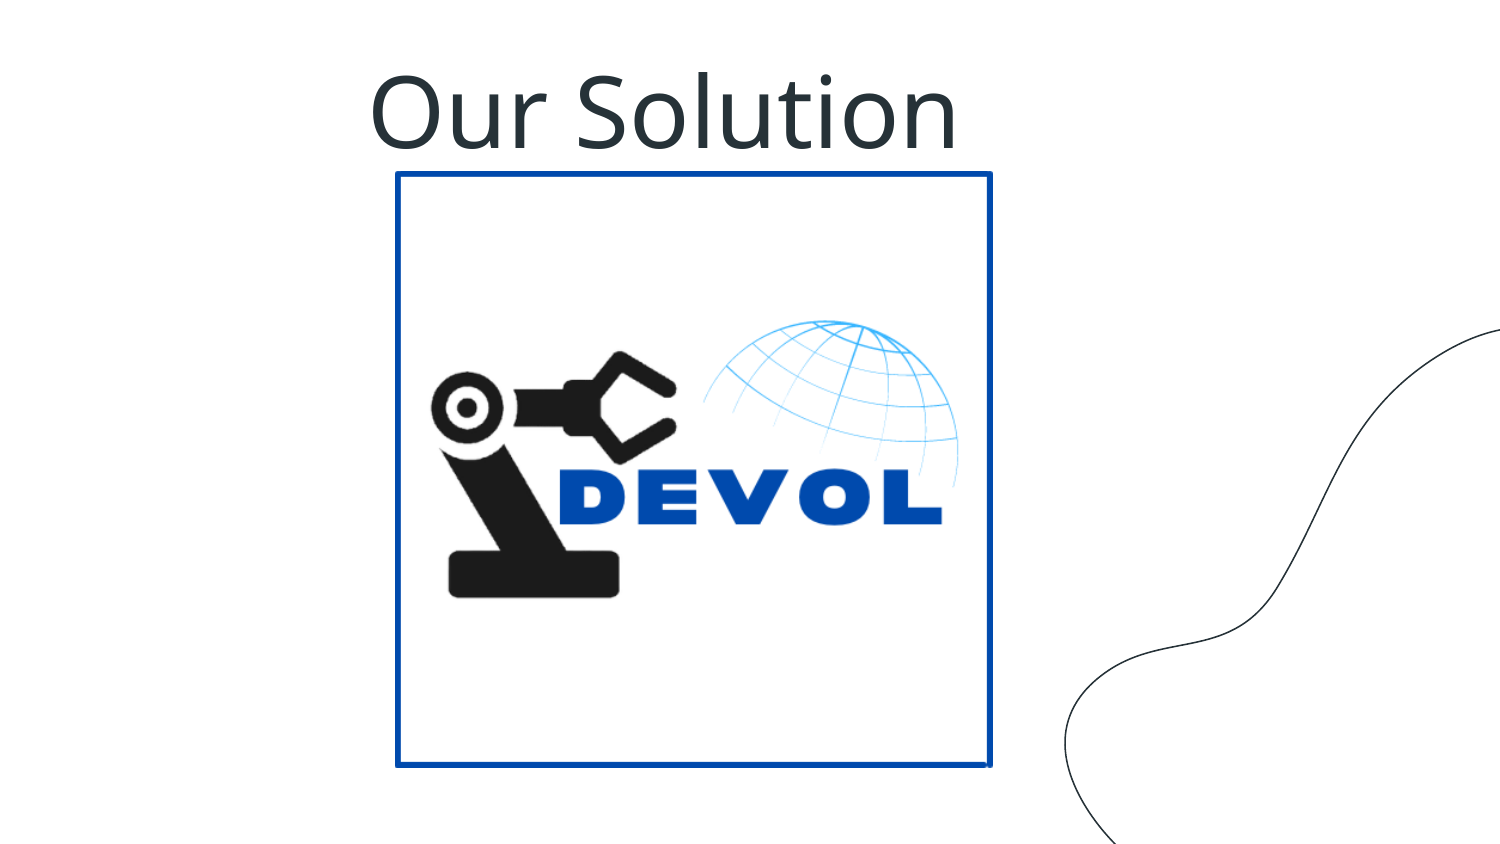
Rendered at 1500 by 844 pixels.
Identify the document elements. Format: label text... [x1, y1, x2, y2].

title Our Solution [352, 33, 1148, 135]
picture [395, 170, 993, 768]
